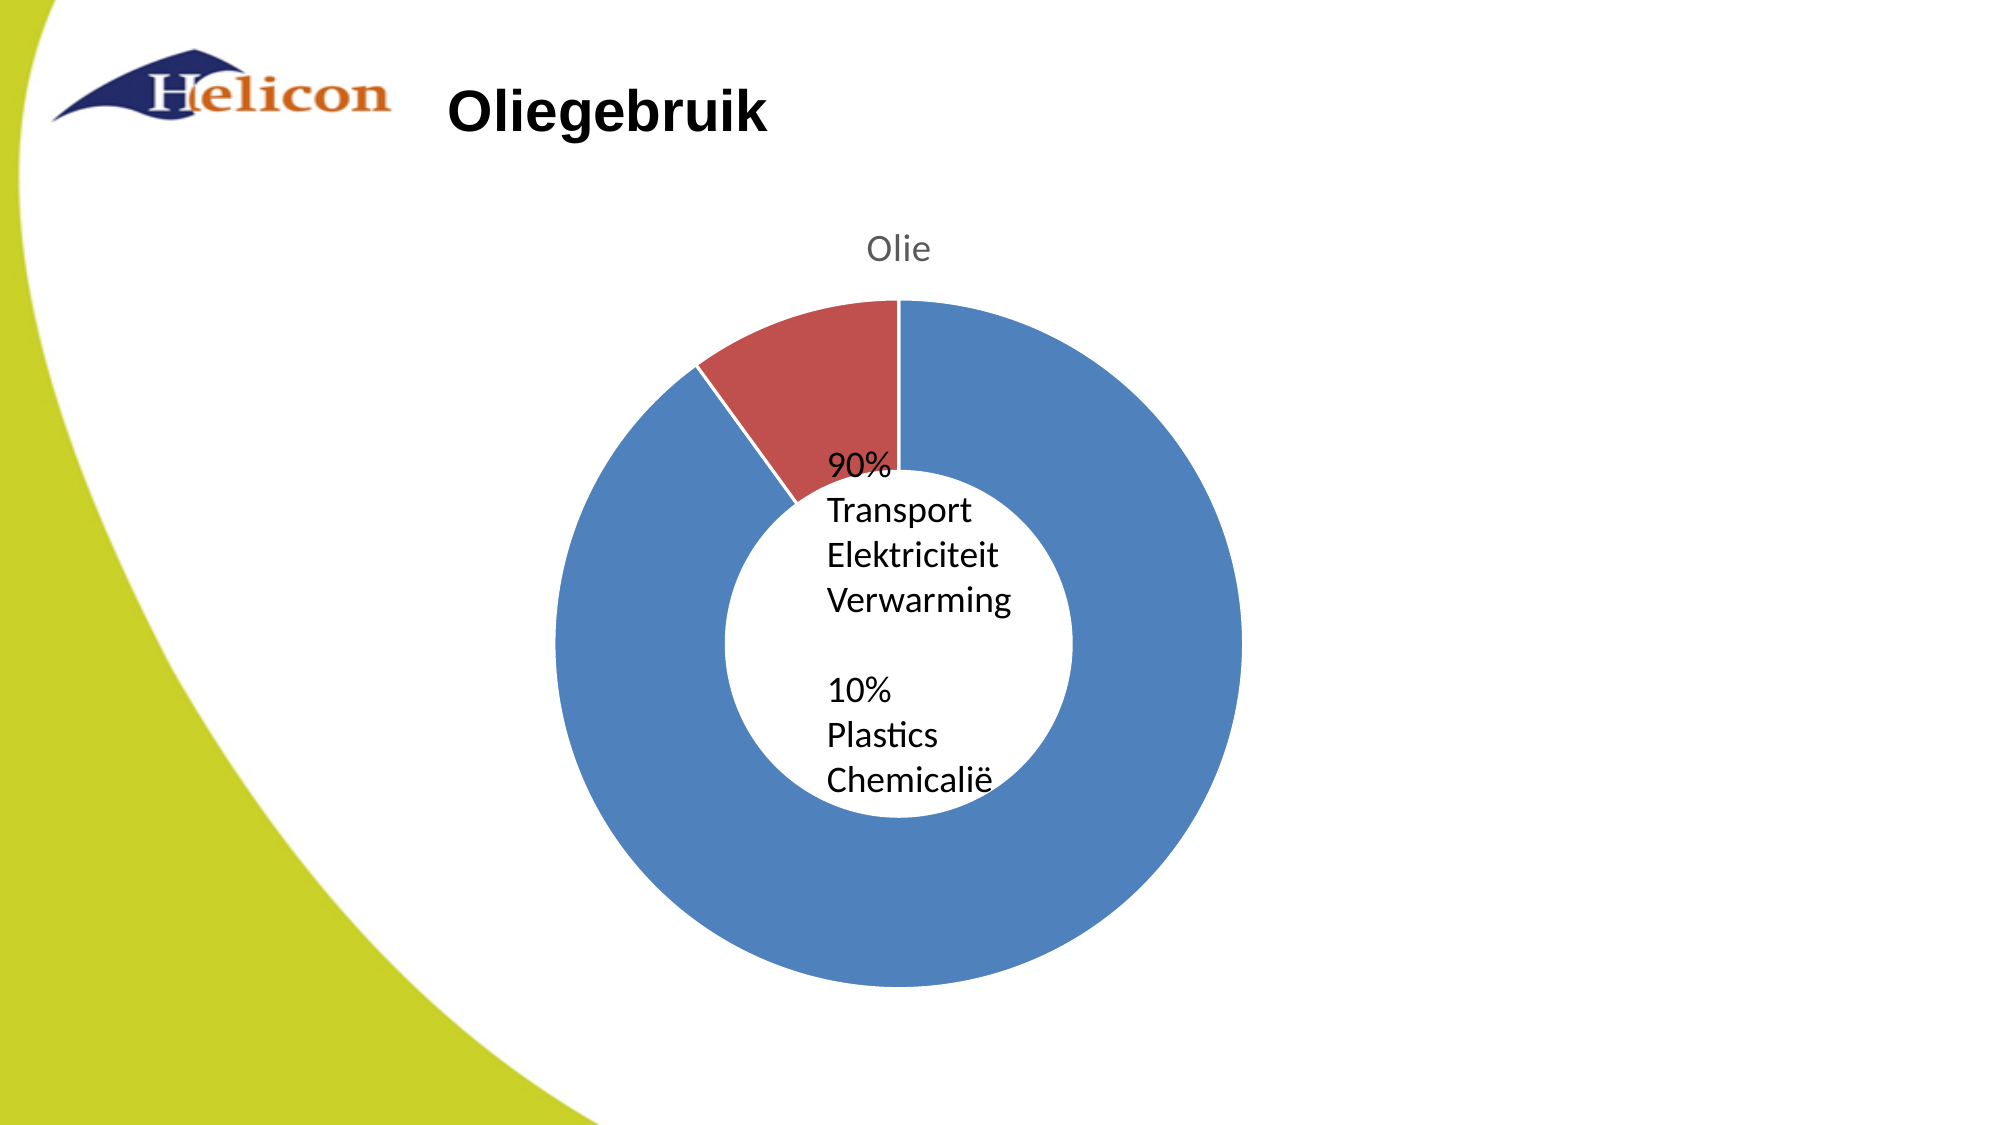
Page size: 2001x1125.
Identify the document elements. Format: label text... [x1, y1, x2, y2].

picture [0, 0, 2000, 1125]
chart [172, 195, 1625, 1006]
title Oliegebruik [432, 54, 1887, 161]
